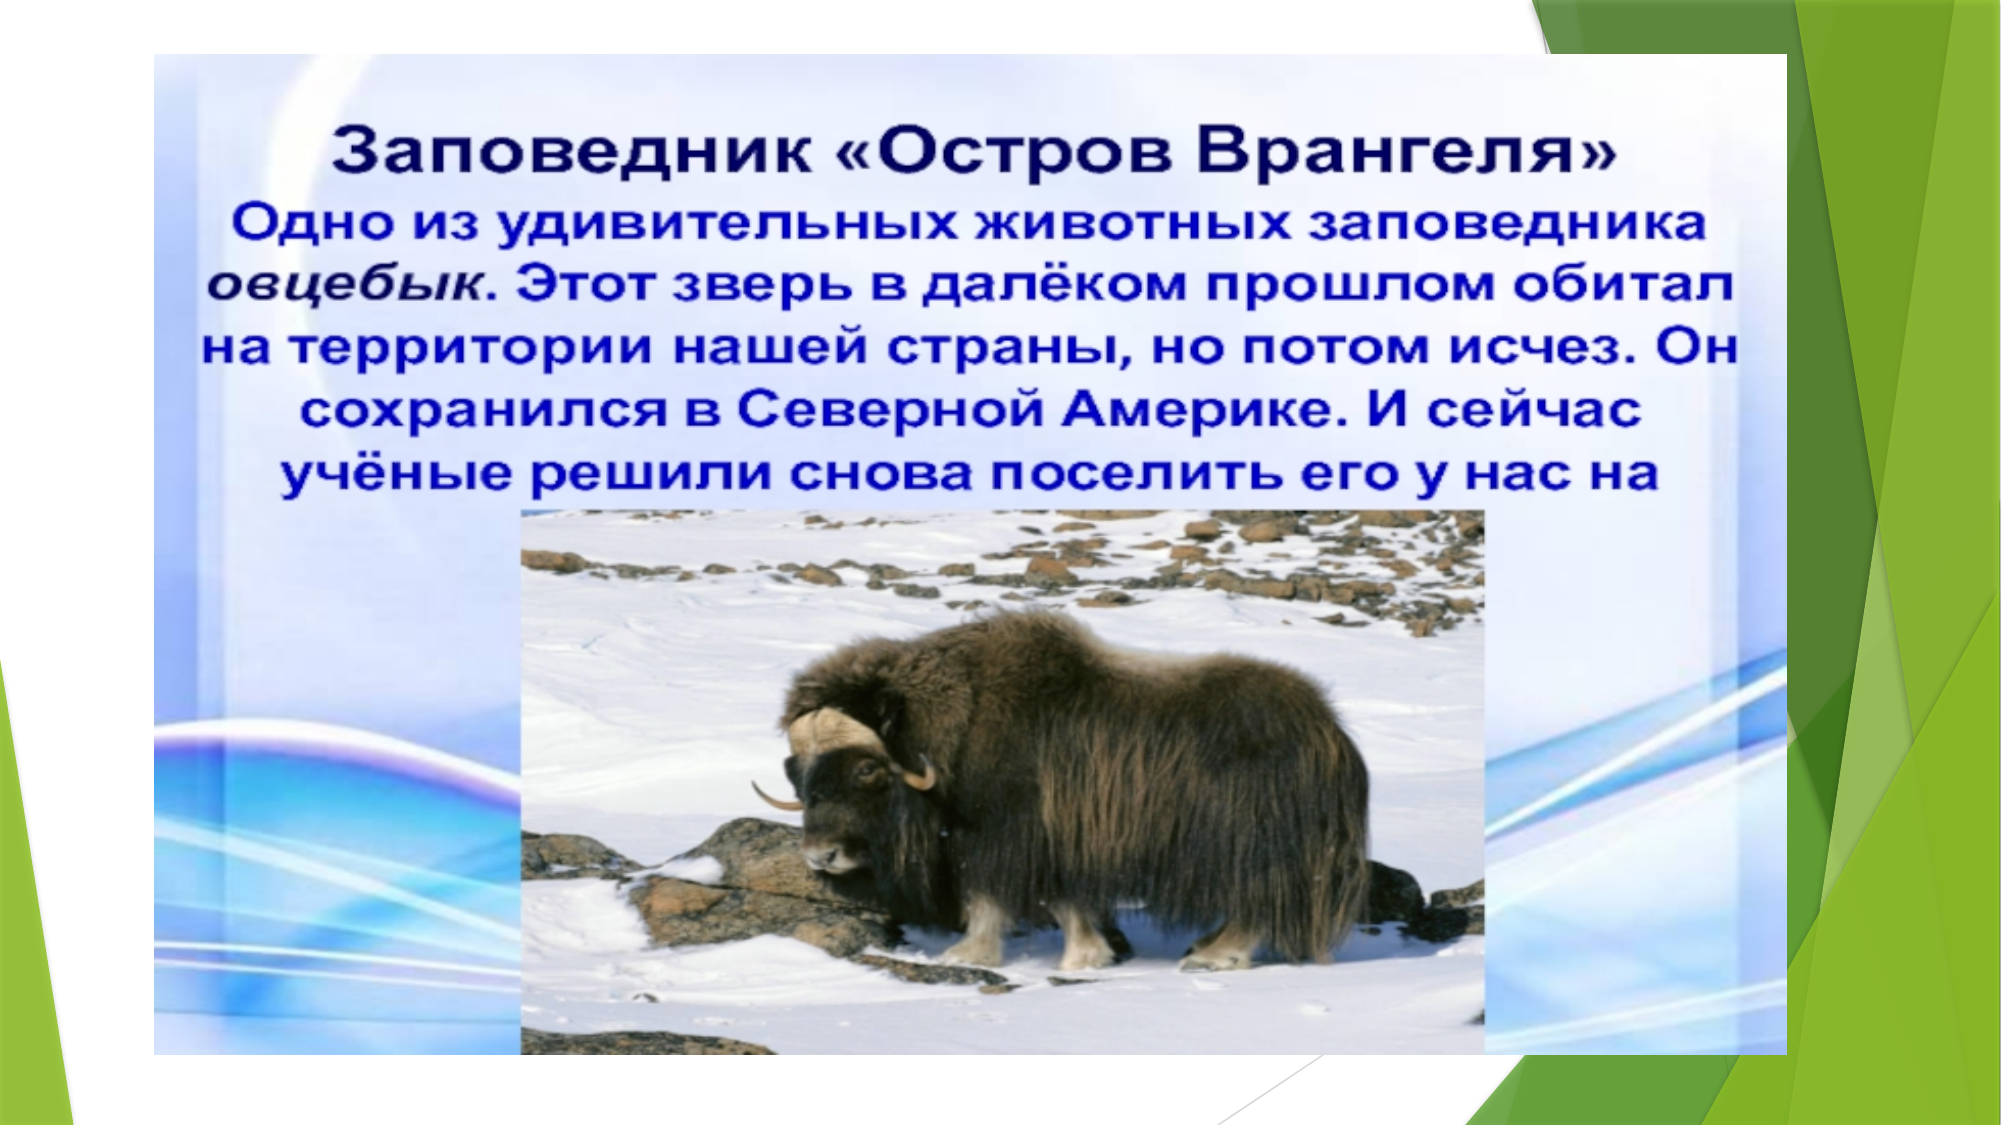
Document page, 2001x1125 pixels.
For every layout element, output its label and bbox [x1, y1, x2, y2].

picture [153, 54, 1787, 1056]
